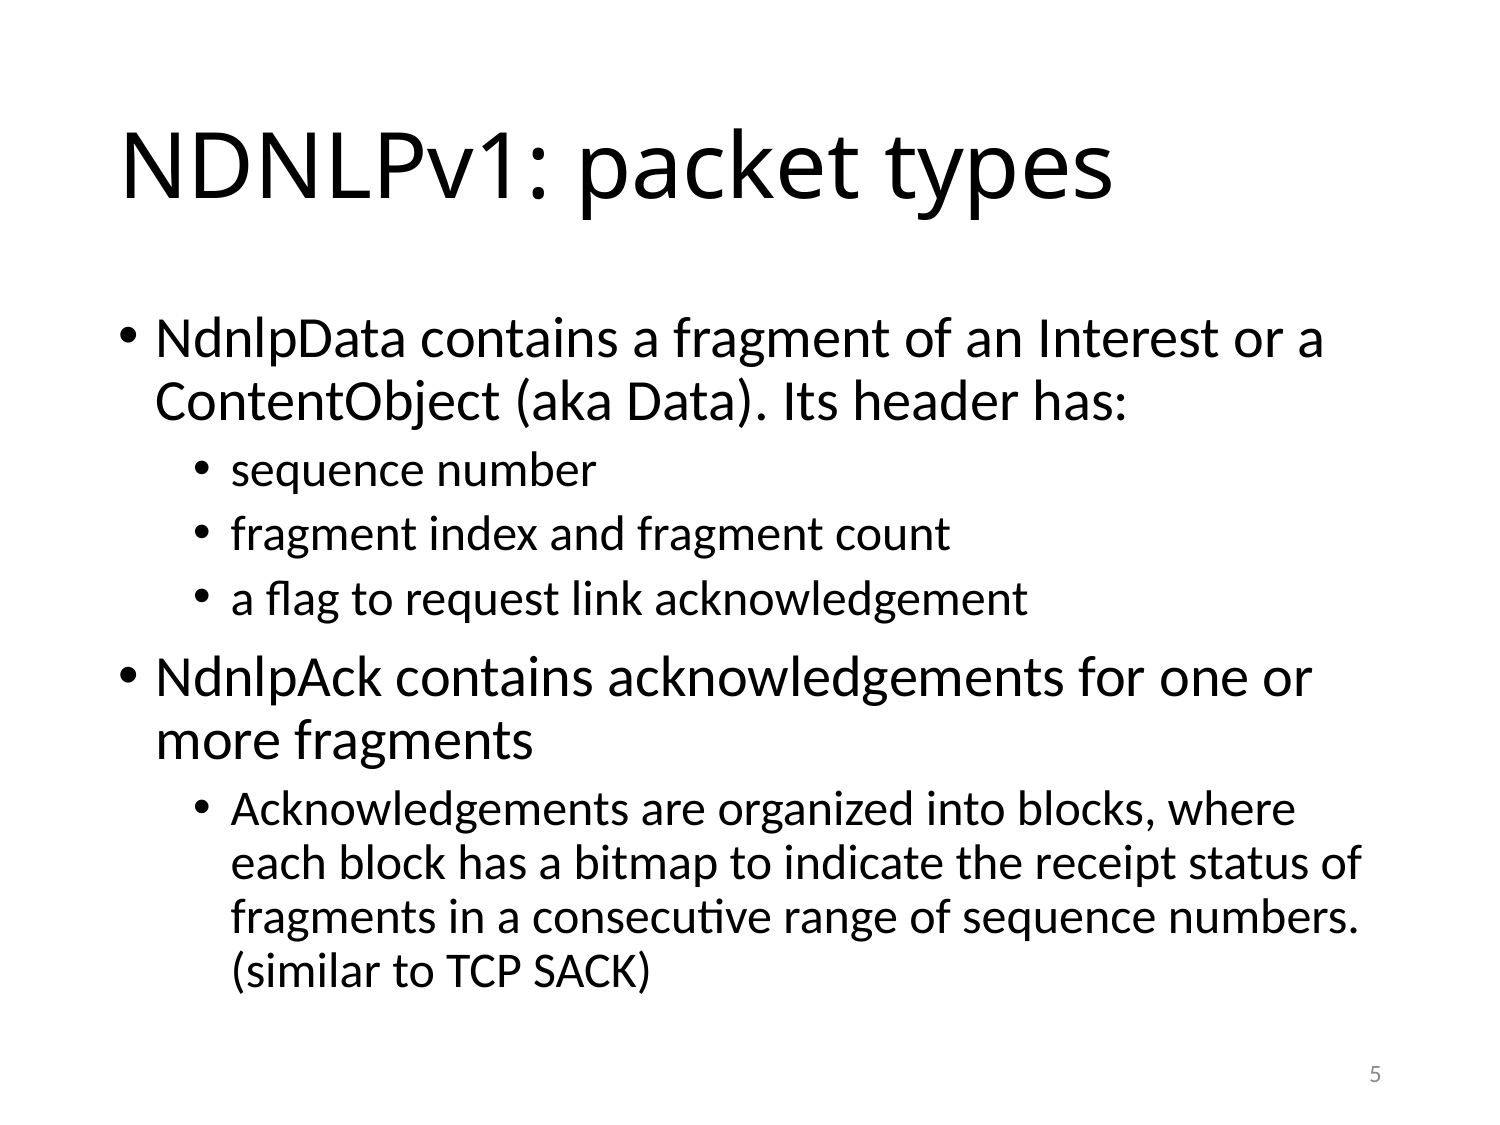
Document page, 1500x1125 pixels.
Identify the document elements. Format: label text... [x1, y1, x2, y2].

slide_number 5 [1059, 1042, 1397, 1103]
list NdnlpData contains a fragment of an Interest or a ContentObject (aka Data). Its header has: sequence number fragment index and fragment count a flag to request link acknowledgement NdnlpAck contains acknowledgements for one or more fragments Acknowledgements are organized into blocks, where each block has a bitmap to indicate the receipt status of fragments in a consecutive range of sequence numbers. (similar to TCP SACK) [103, 299, 1397, 1014]
title NDNLPv1: packet types [103, 59, 1397, 278]
